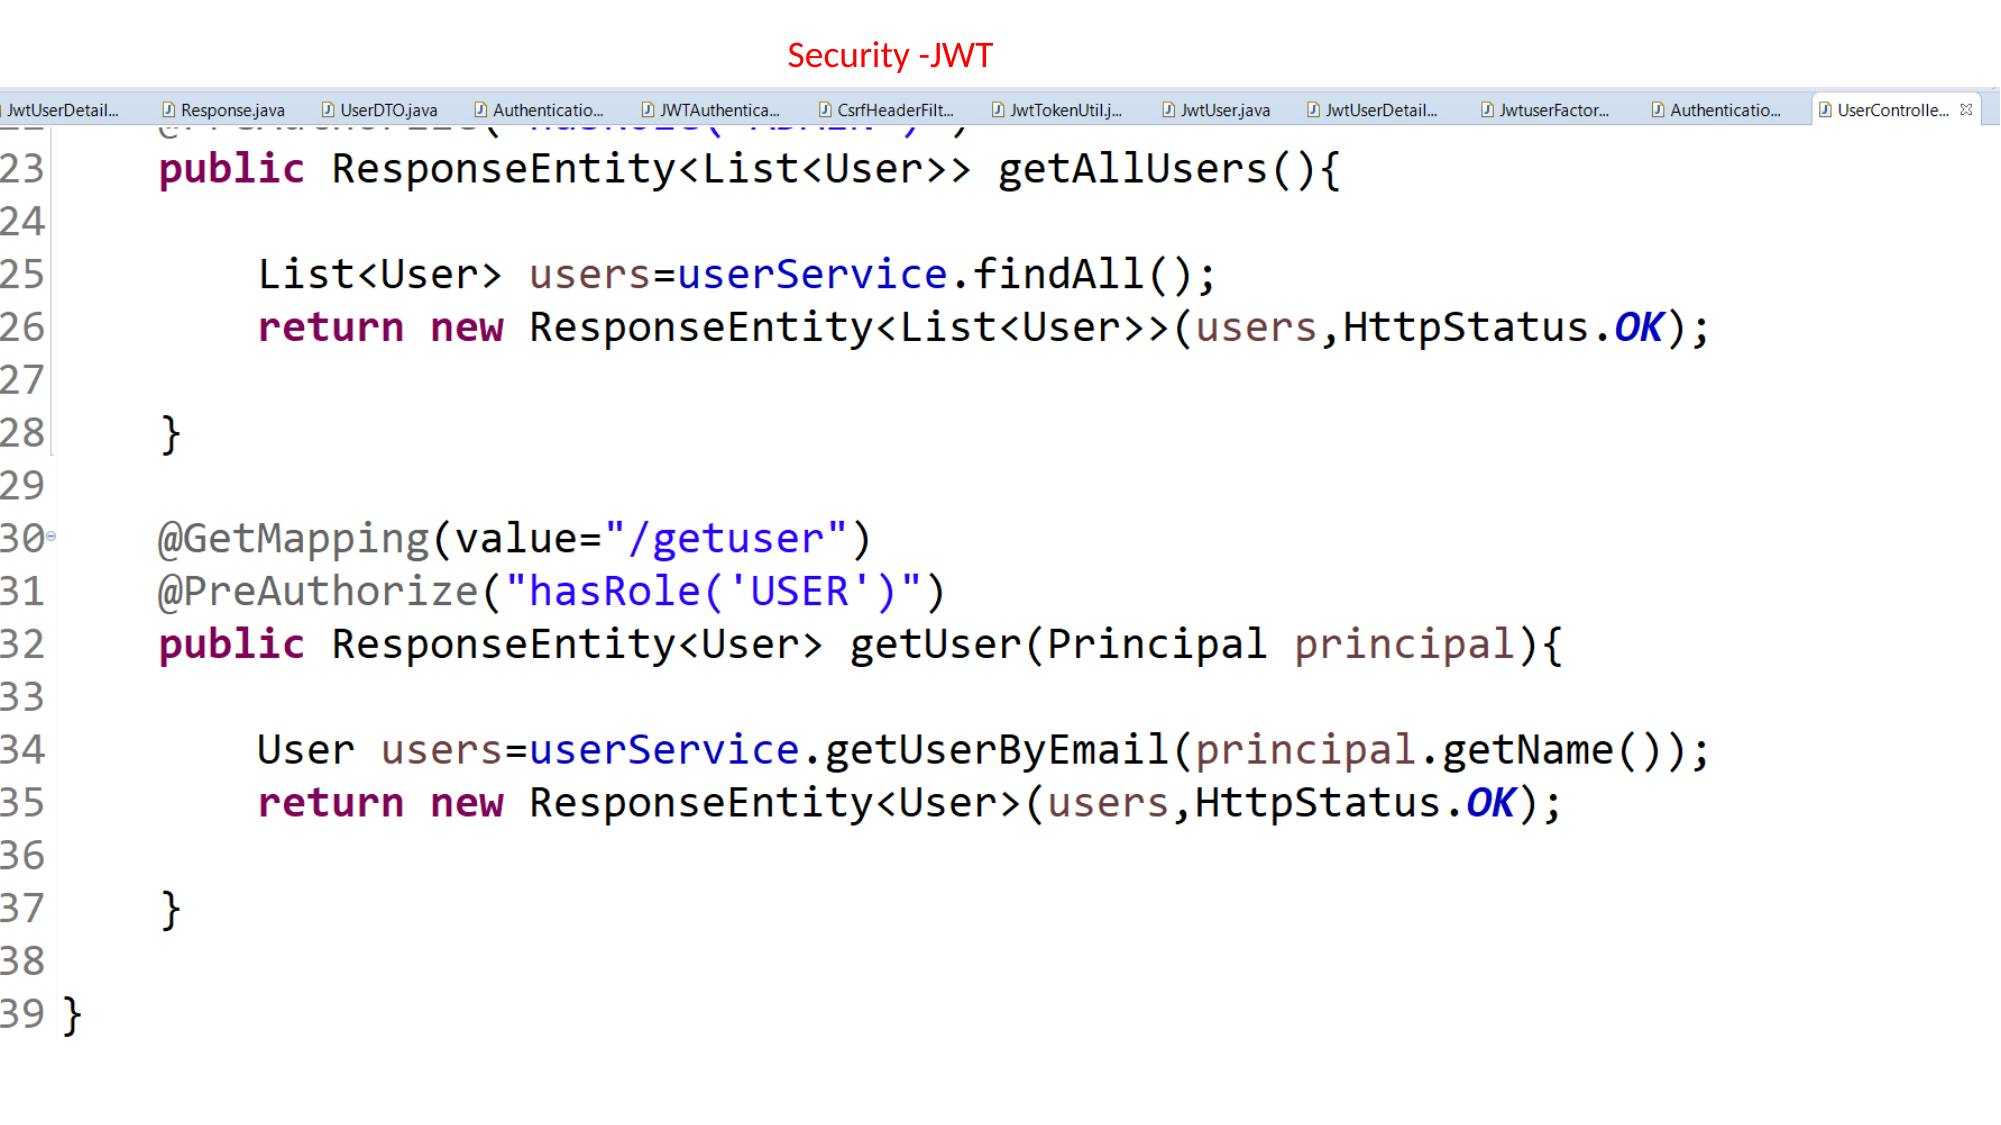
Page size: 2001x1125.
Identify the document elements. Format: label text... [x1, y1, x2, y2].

picture [0, 87, 2000, 1038]
text_box Security -JWT [368, 16, 1413, 87]
